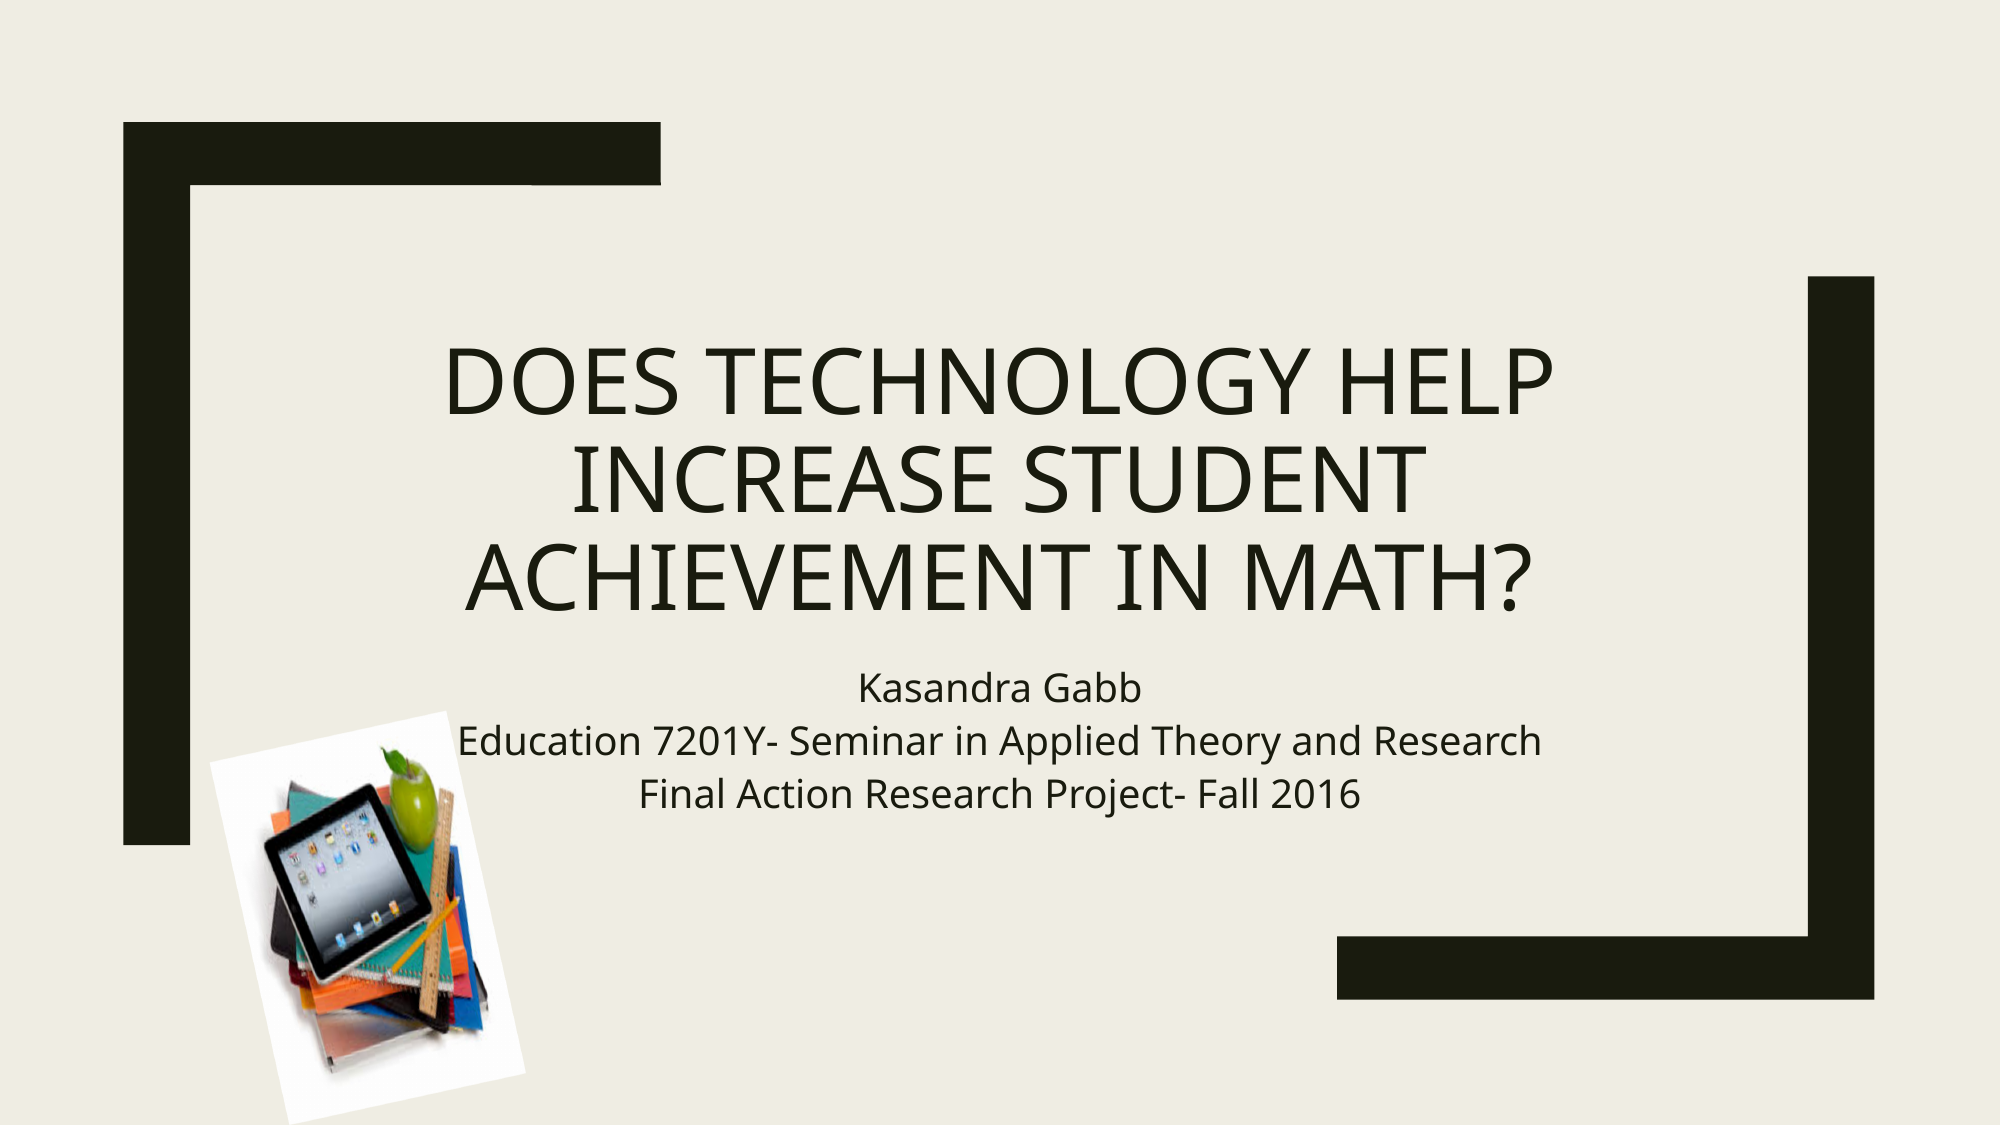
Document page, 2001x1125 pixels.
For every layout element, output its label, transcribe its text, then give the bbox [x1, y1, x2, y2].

title Does Technology help increase student achievement in math? [314, 293, 1686, 638]
picture [210, 712, 525, 1124]
subtitle Kasandra Gabb Education 7201Y- Seminar in Applied Theory and Research Final Action Research Project- Fall 2016 [439, 649, 1561, 828]
